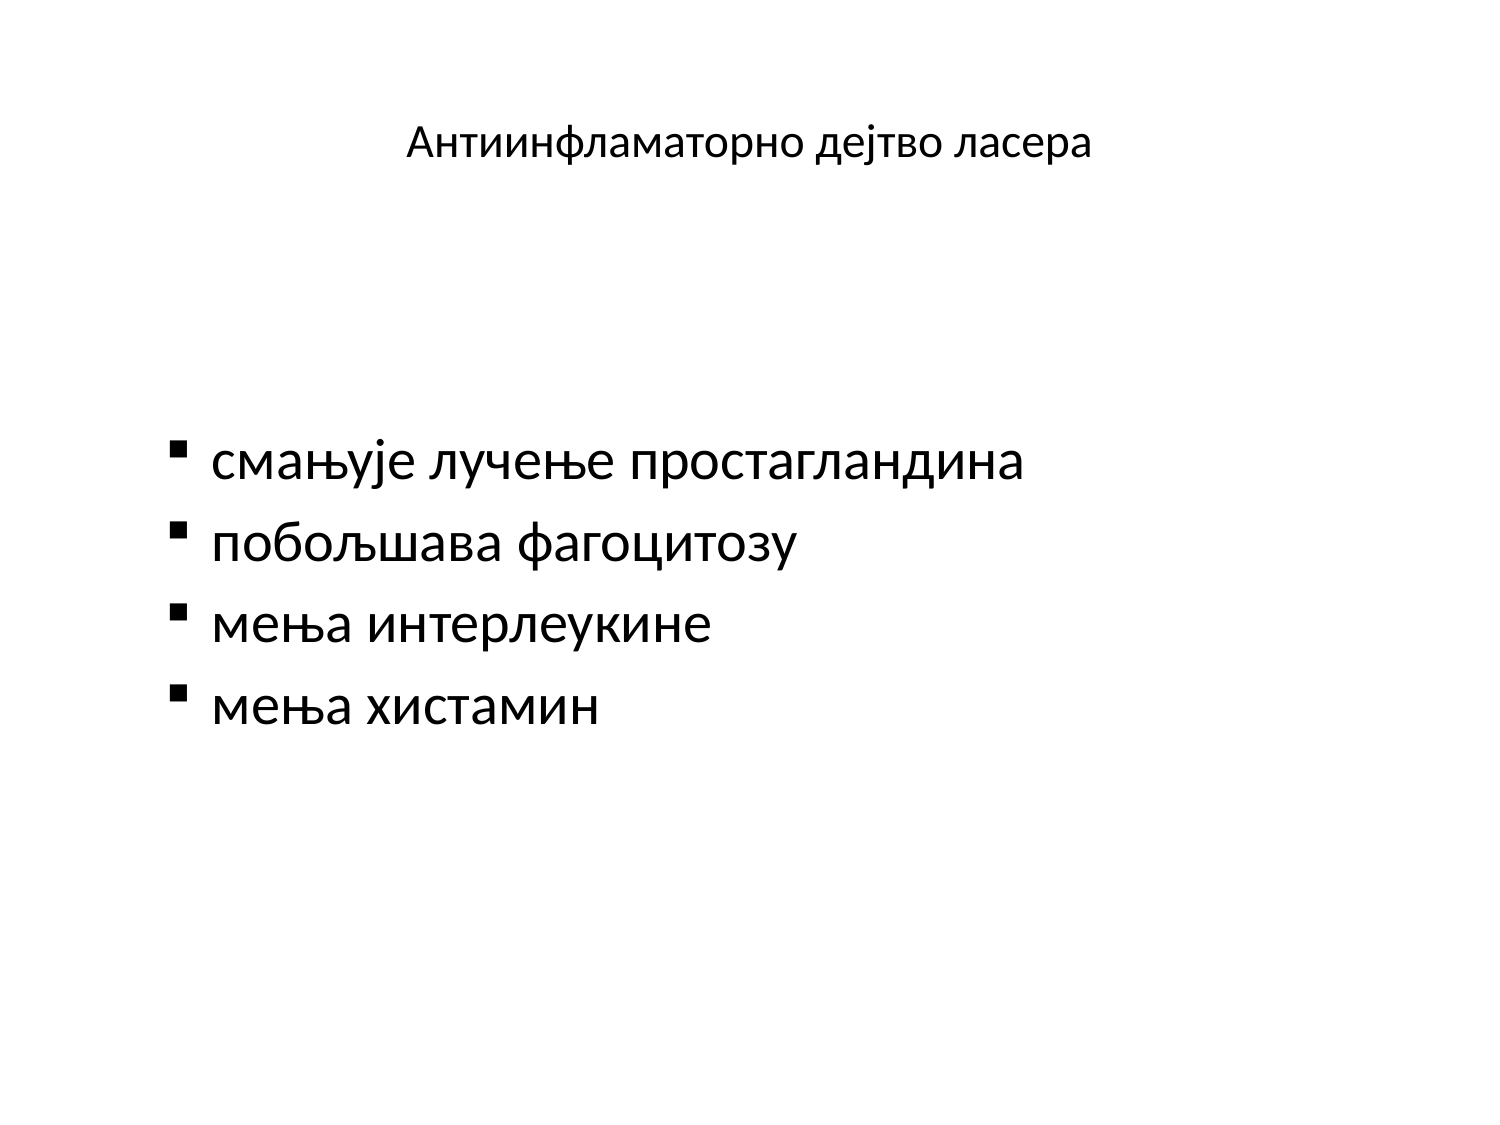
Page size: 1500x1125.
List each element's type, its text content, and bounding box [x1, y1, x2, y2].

title Антиинфламаторно дејтво ласера [75, 45, 1425, 233]
list смањује лучење простагландина побољшава фагоцитозу мења интерлеукине мења хистамин [75, 262, 1425, 1005]
